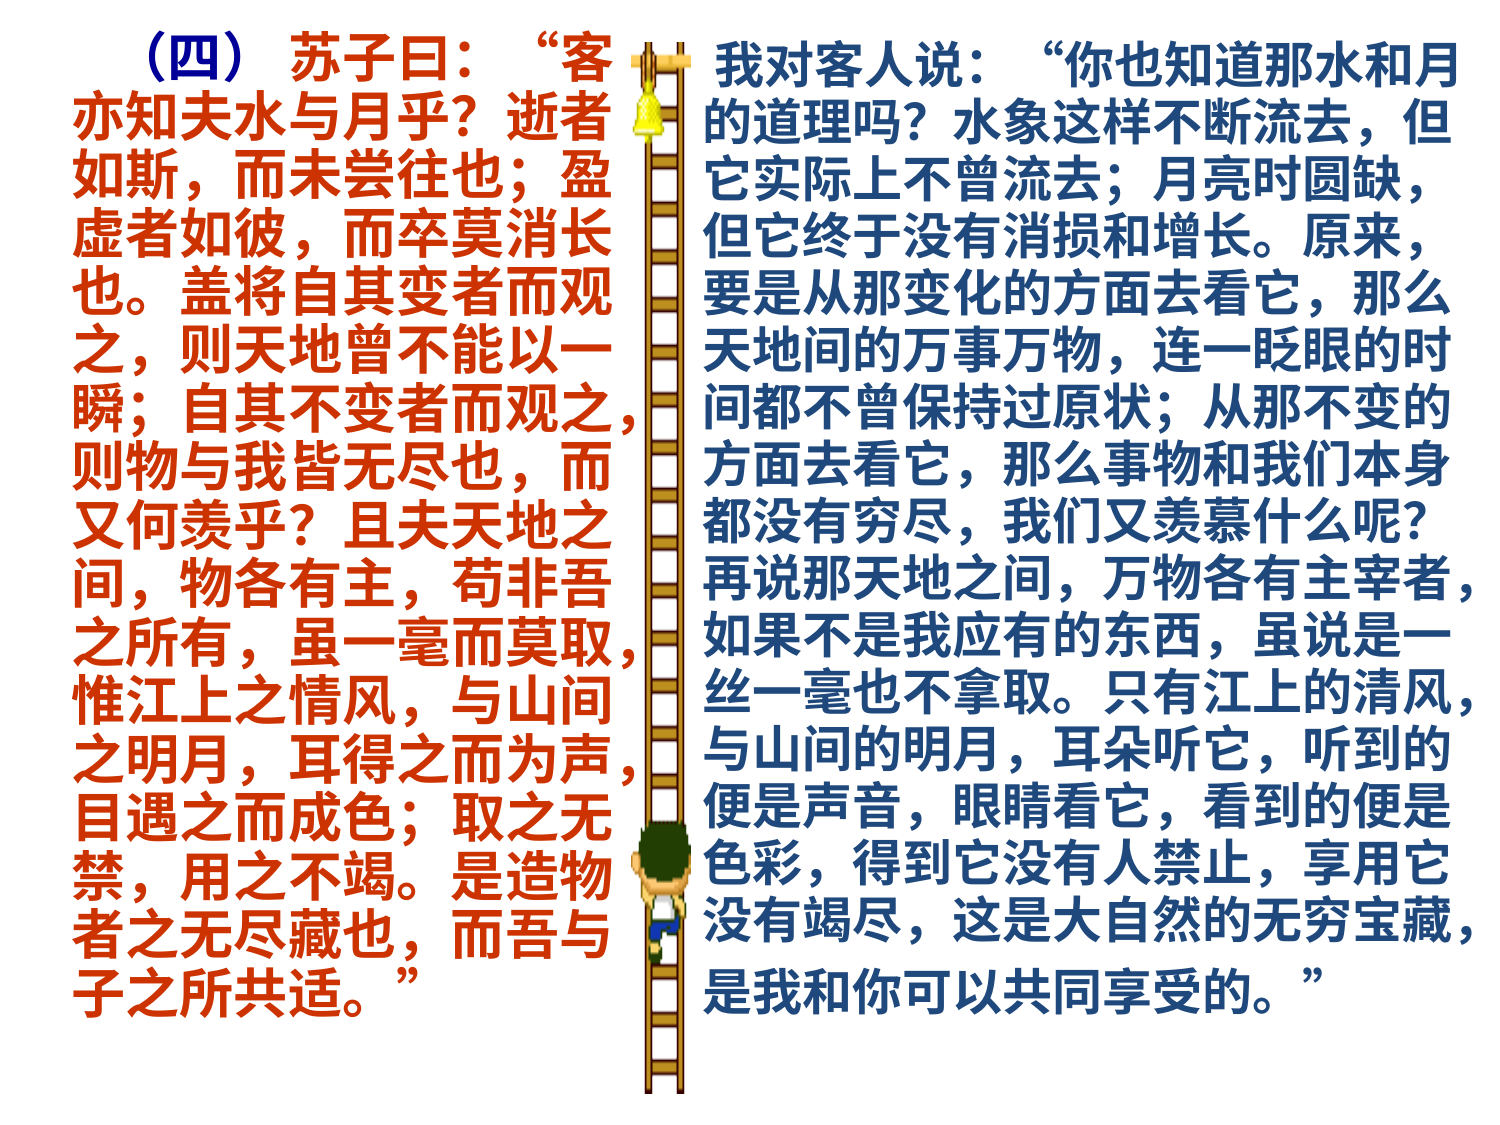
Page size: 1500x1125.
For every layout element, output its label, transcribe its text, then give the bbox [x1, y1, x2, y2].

text_box 我对客人说：“你也知道那水和月的道理吗？水象这样不断流去，但它实际上不曾流去；月亮时圆缺，但它终于没有消损和增长。原来，要是从那变化的方面去看它，那么天地间的万事万物，连一眨眼的时间都不曾保持过原状；从那不变的方面去看它，那么事物和我们本身都没有穷尽，我们又羡慕什么呢？再说那天地之间，万物各有主宰者，如果不是我应有的东西，虽说是一丝一毫也不拿取。只有江上的清风，与山间的明月，耳朵听它，听到的便是声音，眼睛看它，看到的便是色彩，得到它没有人禁止，享用它没有竭尽，这是大自然的无穷宝藏，是我和你可以共同享受的。” [631, 30, 1500, 1102]
list （四） 苏子曰：“客亦知夫水与月乎？逝者如斯，而未尝往也；盈虚者如彼，而卒莫消长也。盖将自其变者而观之，则天地曾不能以一瞬；自其不变者而观之，则物与我皆无尽也，而又何羡乎？且夫天地之间，物各有主，苟非吾之所有，虽一毫而莫取，惟江上之情风，与山间之明月，耳得之而为声，目遇之而成色；取之无禁，用之不竭。是造物者之无尽藏也，而吾与子之所共适。” [0, 23, 633, 1071]
picture [631, 42, 692, 1095]
